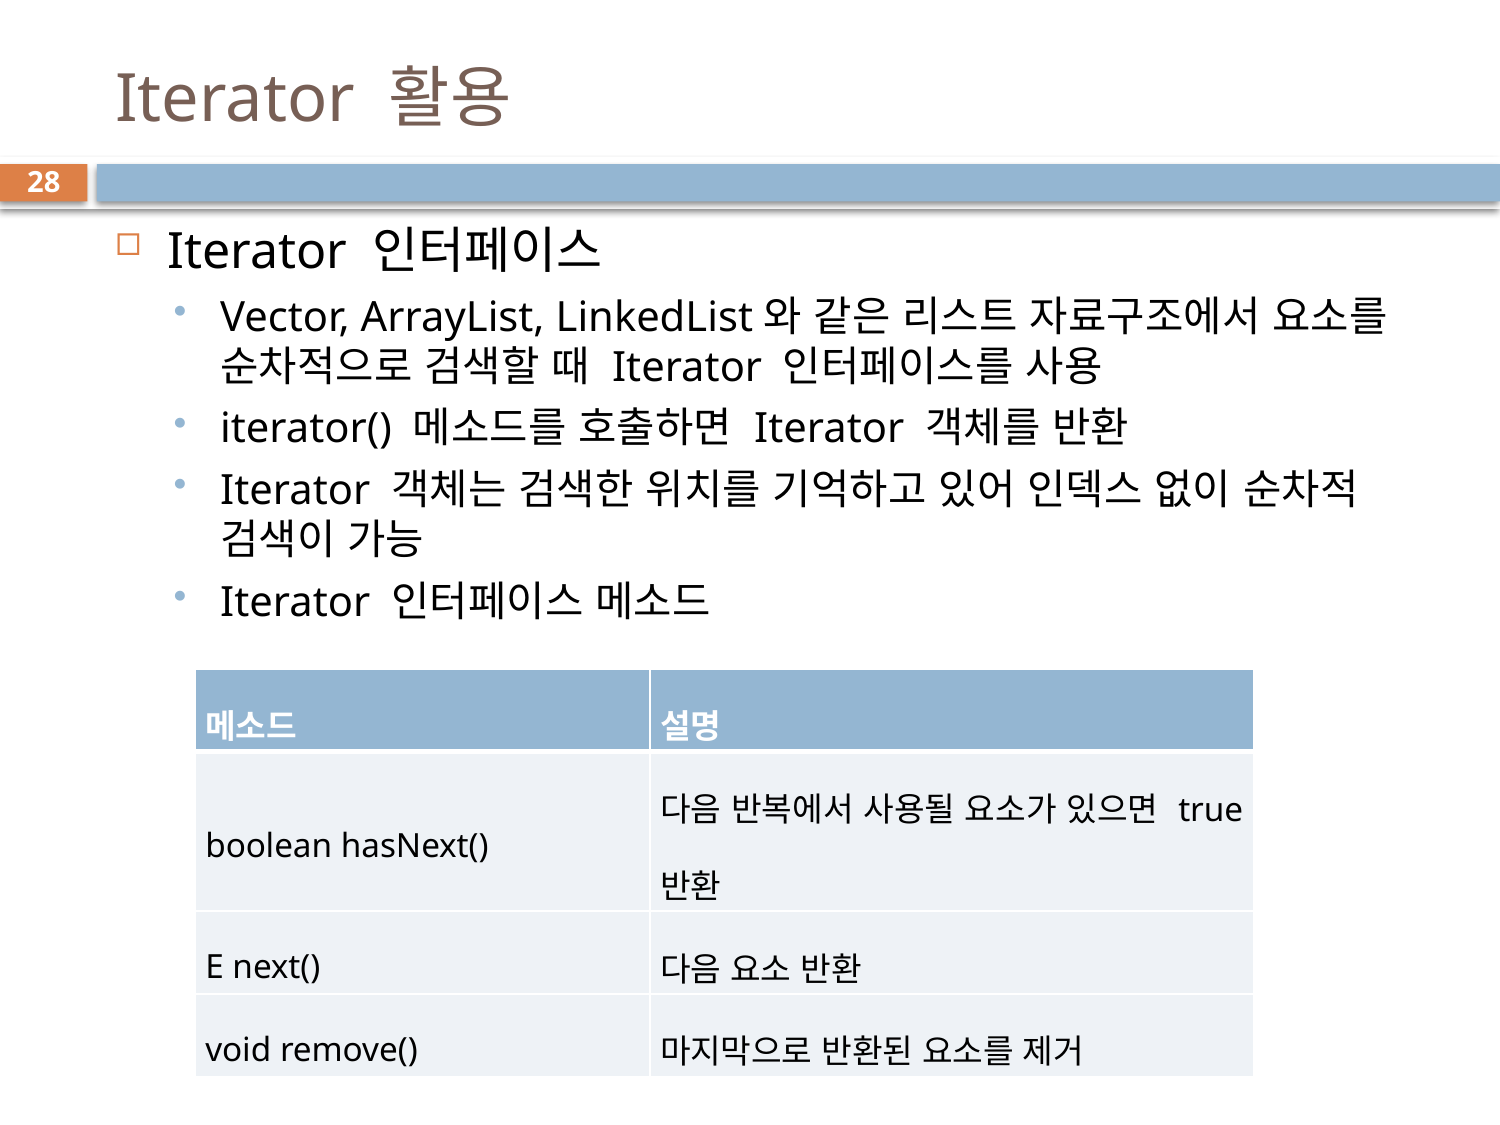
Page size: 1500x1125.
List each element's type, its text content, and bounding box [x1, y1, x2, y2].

table_cell void remove() [196, 995, 649, 1076]
table_header 설명 [651, 670, 1253, 749]
title Iterator 활용 [100, 37, 1438, 153]
table_cell 다음 반복에서 사용될 요소가 있으면 true 반환 [651, 754, 1253, 910]
list Iterator 인터페이스 Vector, ArrayList, LinkedList와 같은 리스트 자료구조에서 요소를 순차적으로 검색할 때 Iterator 인터페이스를 사용 iterator() 메소드를 호출하면 Iterator 객체를 반환 Iterator 객체는 검색한 위치를 기억하고 있어 인덱스 없이 순차적 검색이 가능 Iterator 인터페이스 메소드 [100, 210, 1438, 1079]
table_cell E next() [196, 912, 649, 993]
table_cell 마지막으로 반환된 요소를 제거 [651, 995, 1253, 1076]
slide_number 28 [0, 162, 88, 203]
text_box [328, 558, 1500, 634]
table_header 메소드 [196, 670, 649, 749]
table_cell boolean hasNext() [196, 754, 649, 910]
table_cell 다음 요소 반환 [651, 912, 1253, 993]
